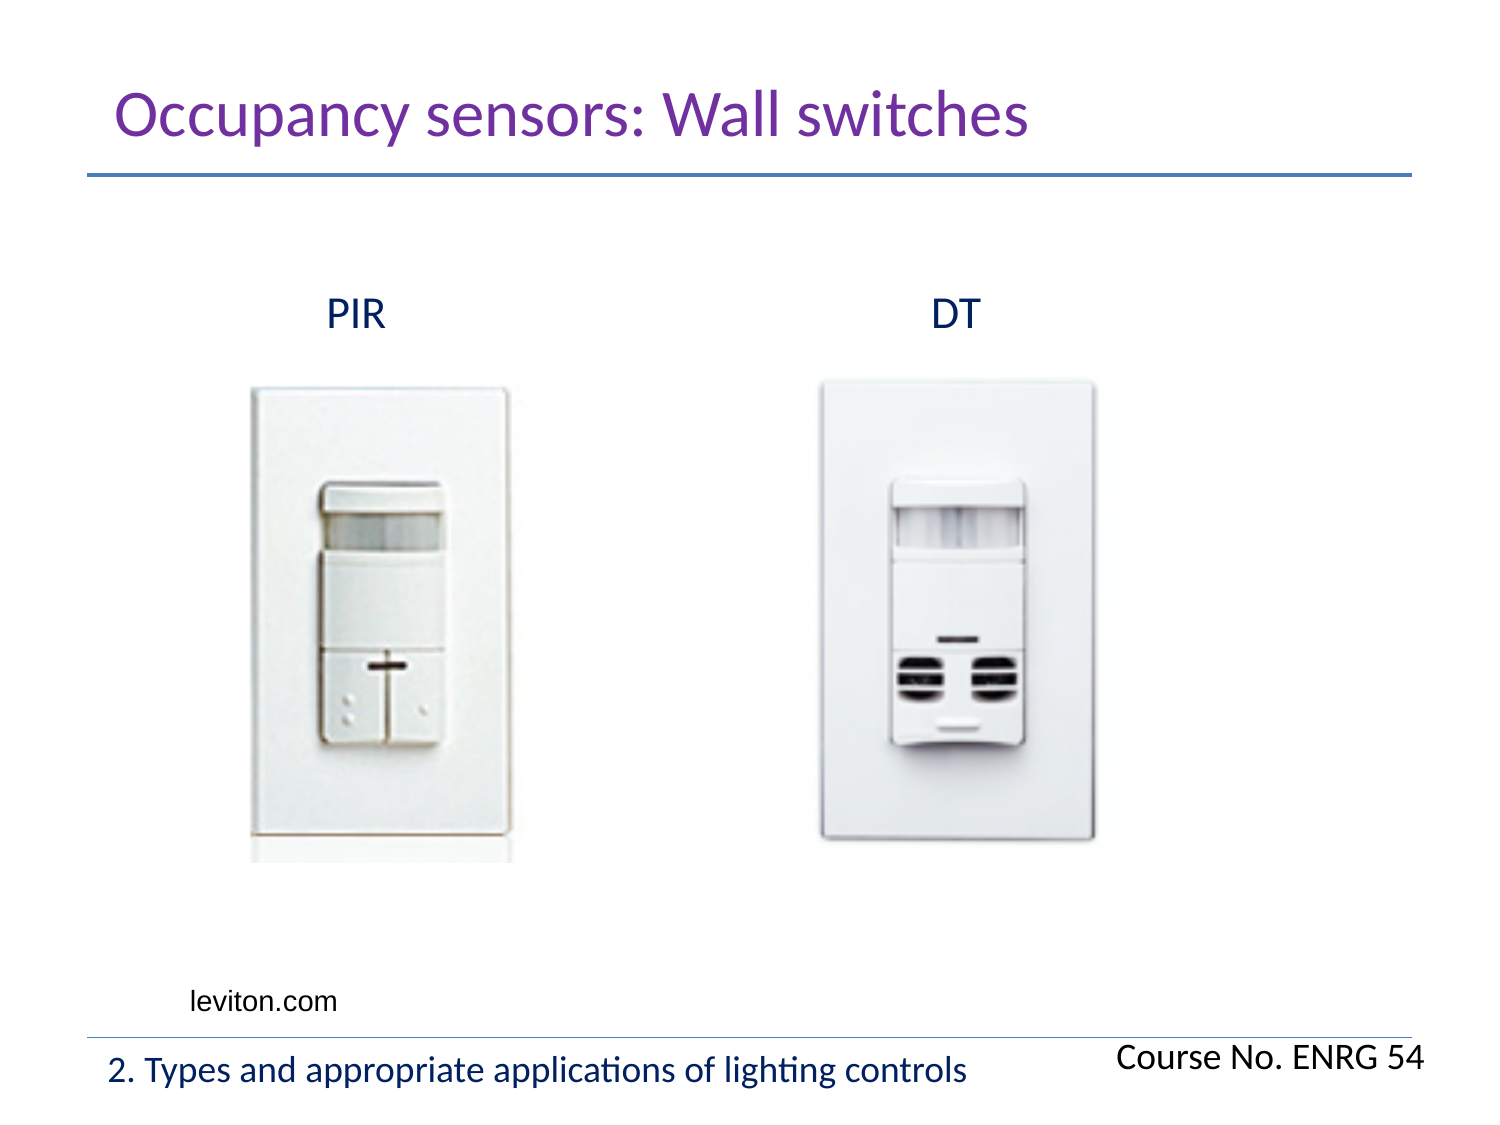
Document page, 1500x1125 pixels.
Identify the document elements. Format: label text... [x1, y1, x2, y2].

picture [687, 349, 1213, 876]
text_box Course No. ENRG 54 [1101, 1024, 1441, 1085]
text_box leviton.com [175, 974, 354, 1025]
text_box Occupancy sensors: Wall switches [99, 62, 1425, 238]
text_box PIR [262, 275, 450, 345]
text_box 2. Types and appropriate applications of lighting controls [92, 1046, 984, 1098]
text_box DT [825, 275, 1088, 345]
picture [137, 362, 638, 863]
